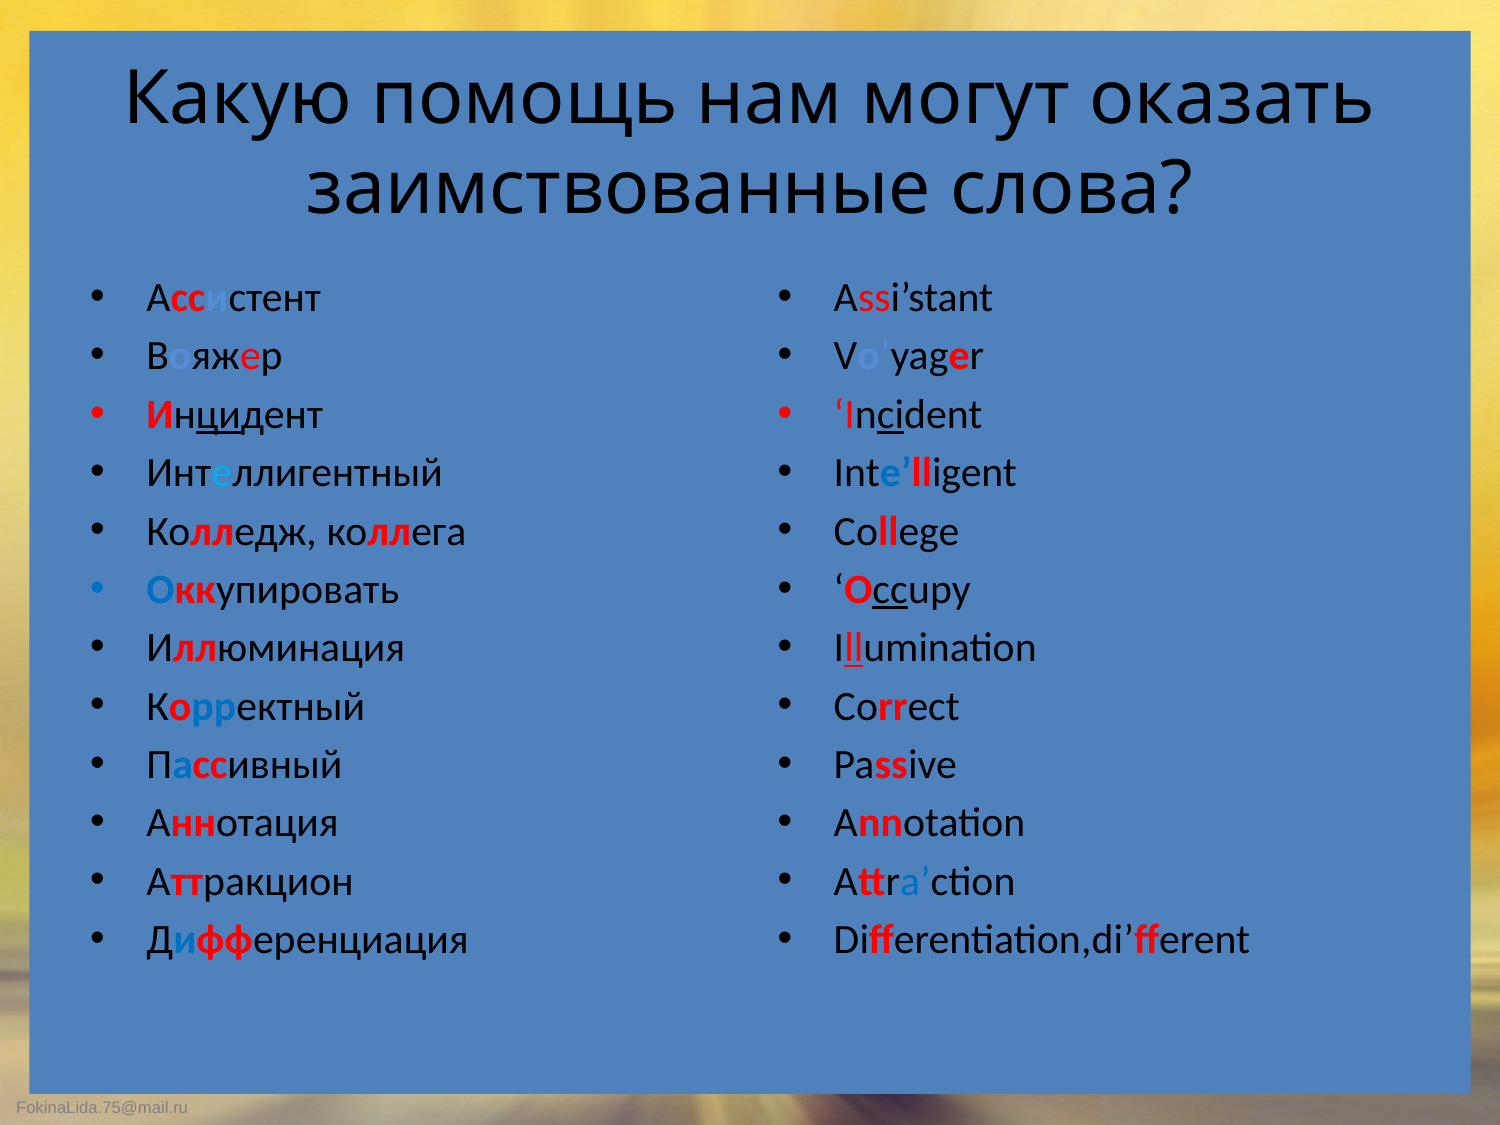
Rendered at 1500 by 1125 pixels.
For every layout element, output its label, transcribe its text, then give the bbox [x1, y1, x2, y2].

list Ассистент Вояжер Инцидент Интеллигентный Колледж, коллега Оккупировать Иллюминация Корректный Пассивный Аннотация Аттракцион Дифференциация [74, 262, 738, 1079]
title Какую помощь нам могут оказать заимствованные слова? [74, 44, 1426, 233]
list Assi’stant Vo’yager ‘Incident Inte’lligent College ‘Occupy Illumination Correct Passive Annotation Attra’ction Differentiation,di’fferent [762, 262, 1426, 1079]
picture [0, 0, 1500, 1125]
